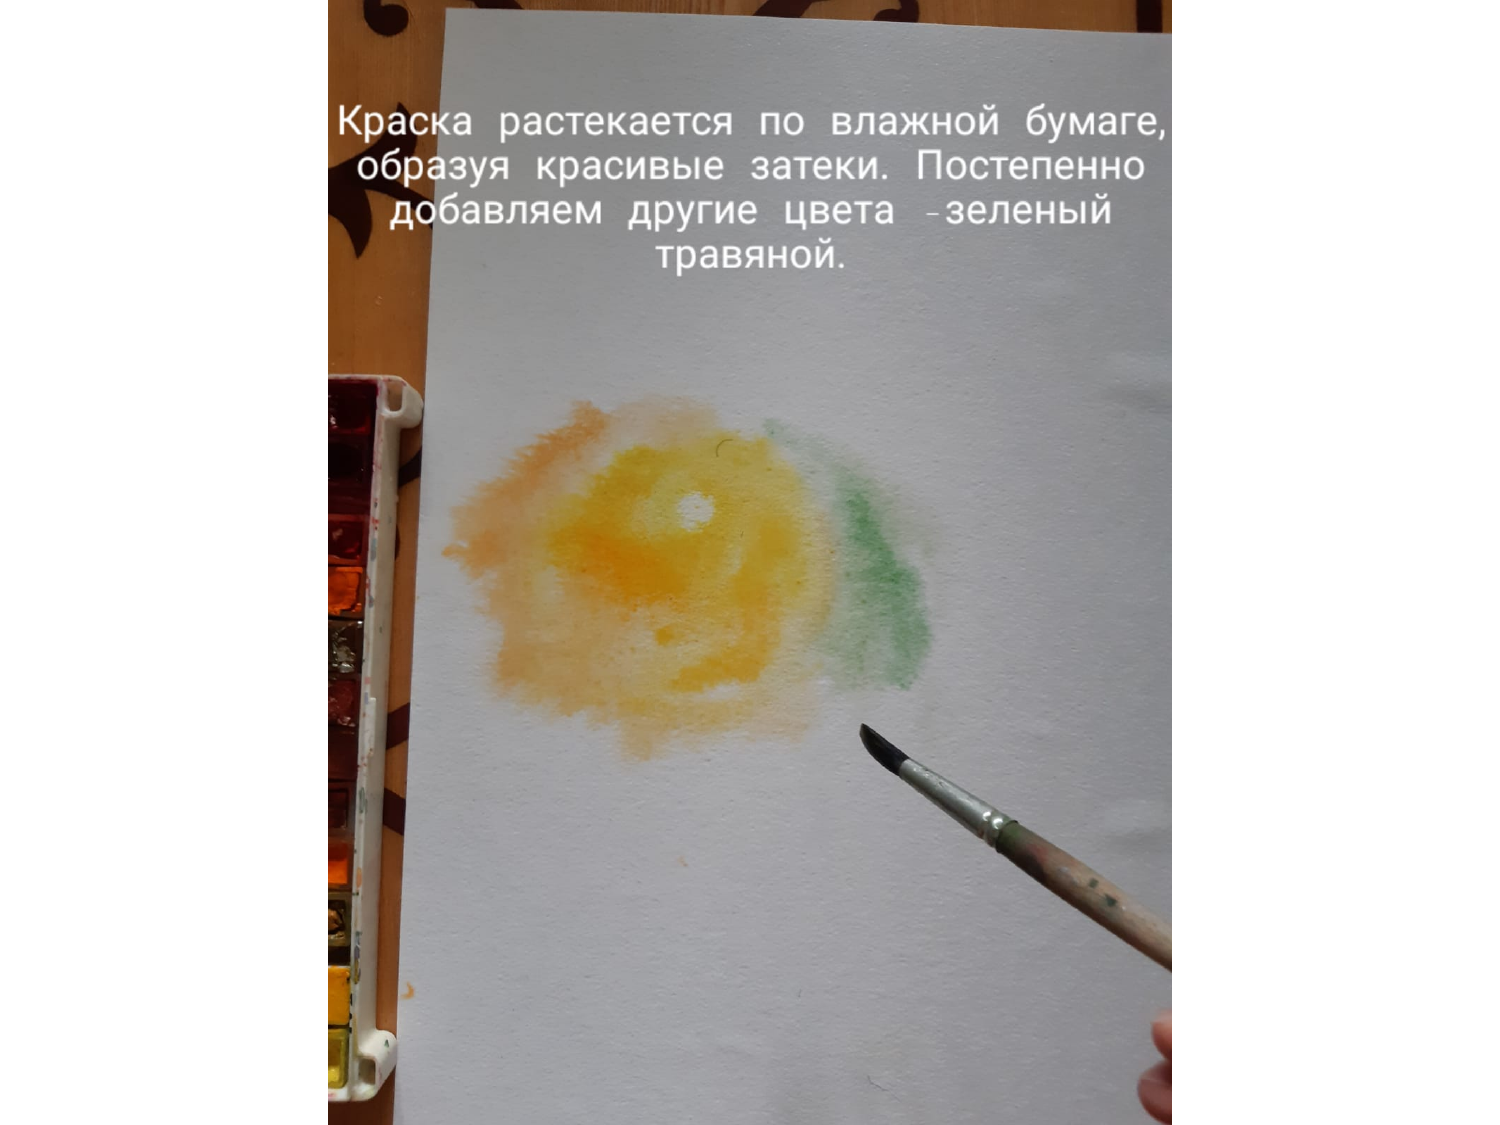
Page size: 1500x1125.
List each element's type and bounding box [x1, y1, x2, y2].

picture [327, 0, 1173, 1125]
